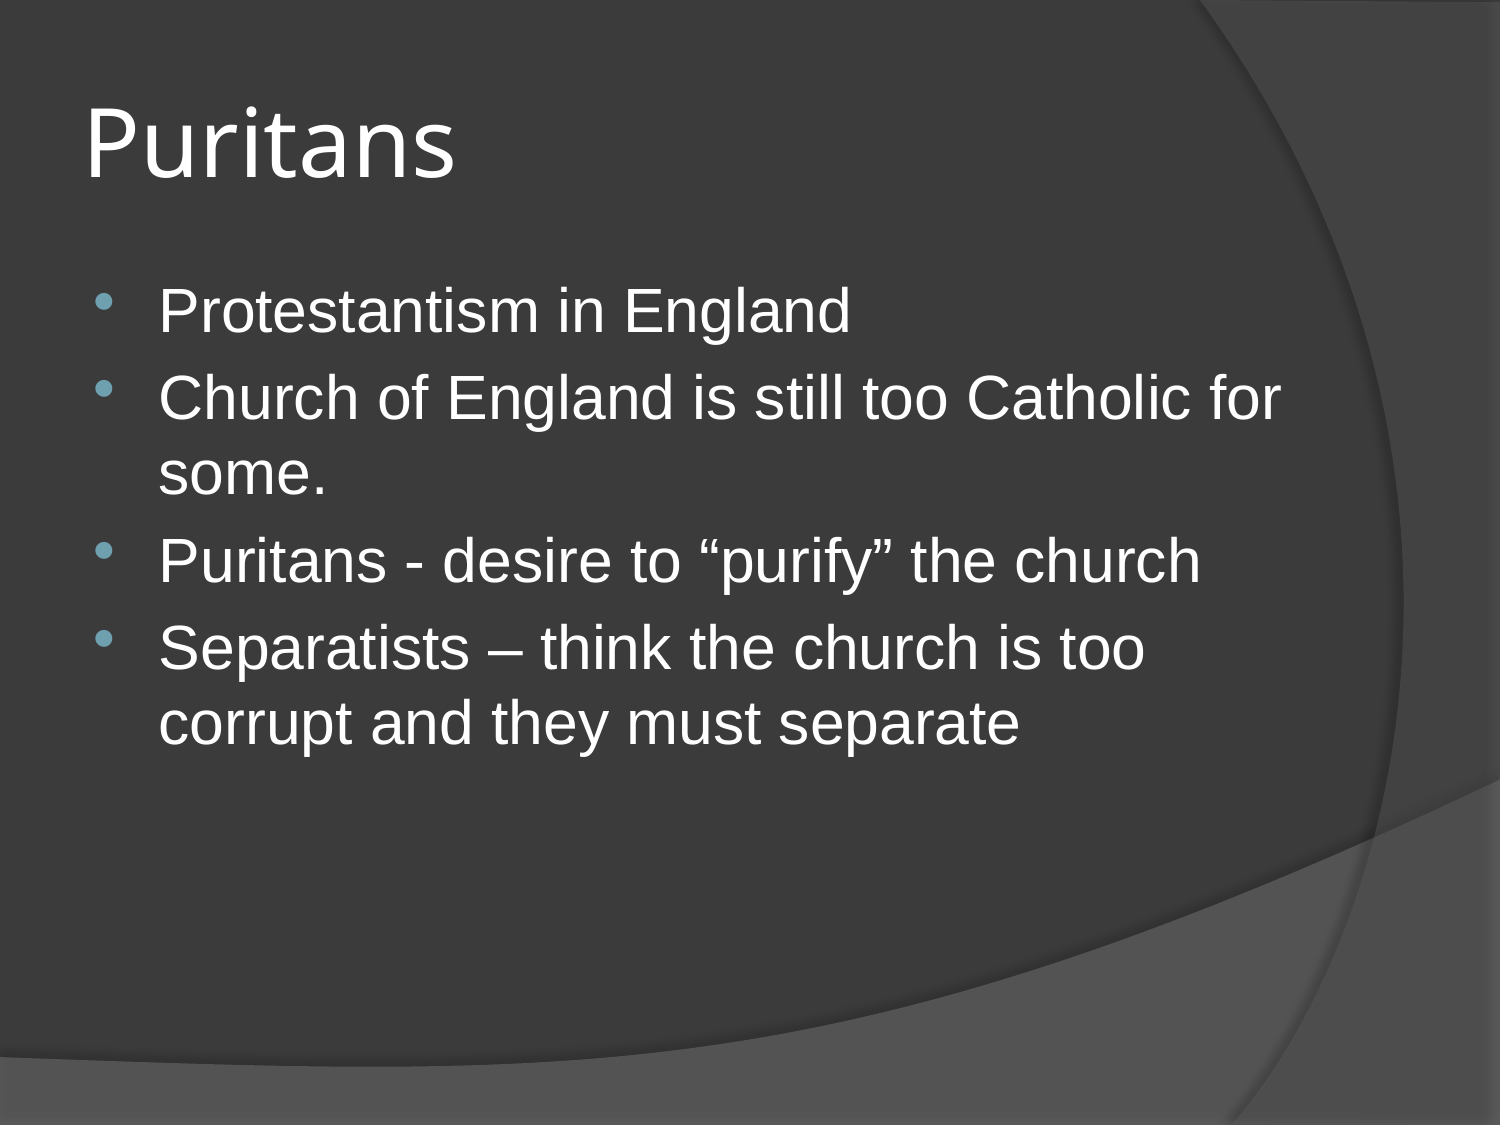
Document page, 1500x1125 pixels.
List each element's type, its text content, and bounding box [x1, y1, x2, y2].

title Puritans [75, 45, 1300, 233]
list Protestantism in England Church of England is still too Catholic for some. Puritans - desire to “purify” the church Separatists – think the church is too corrupt and they must separate [75, 262, 1300, 1005]
